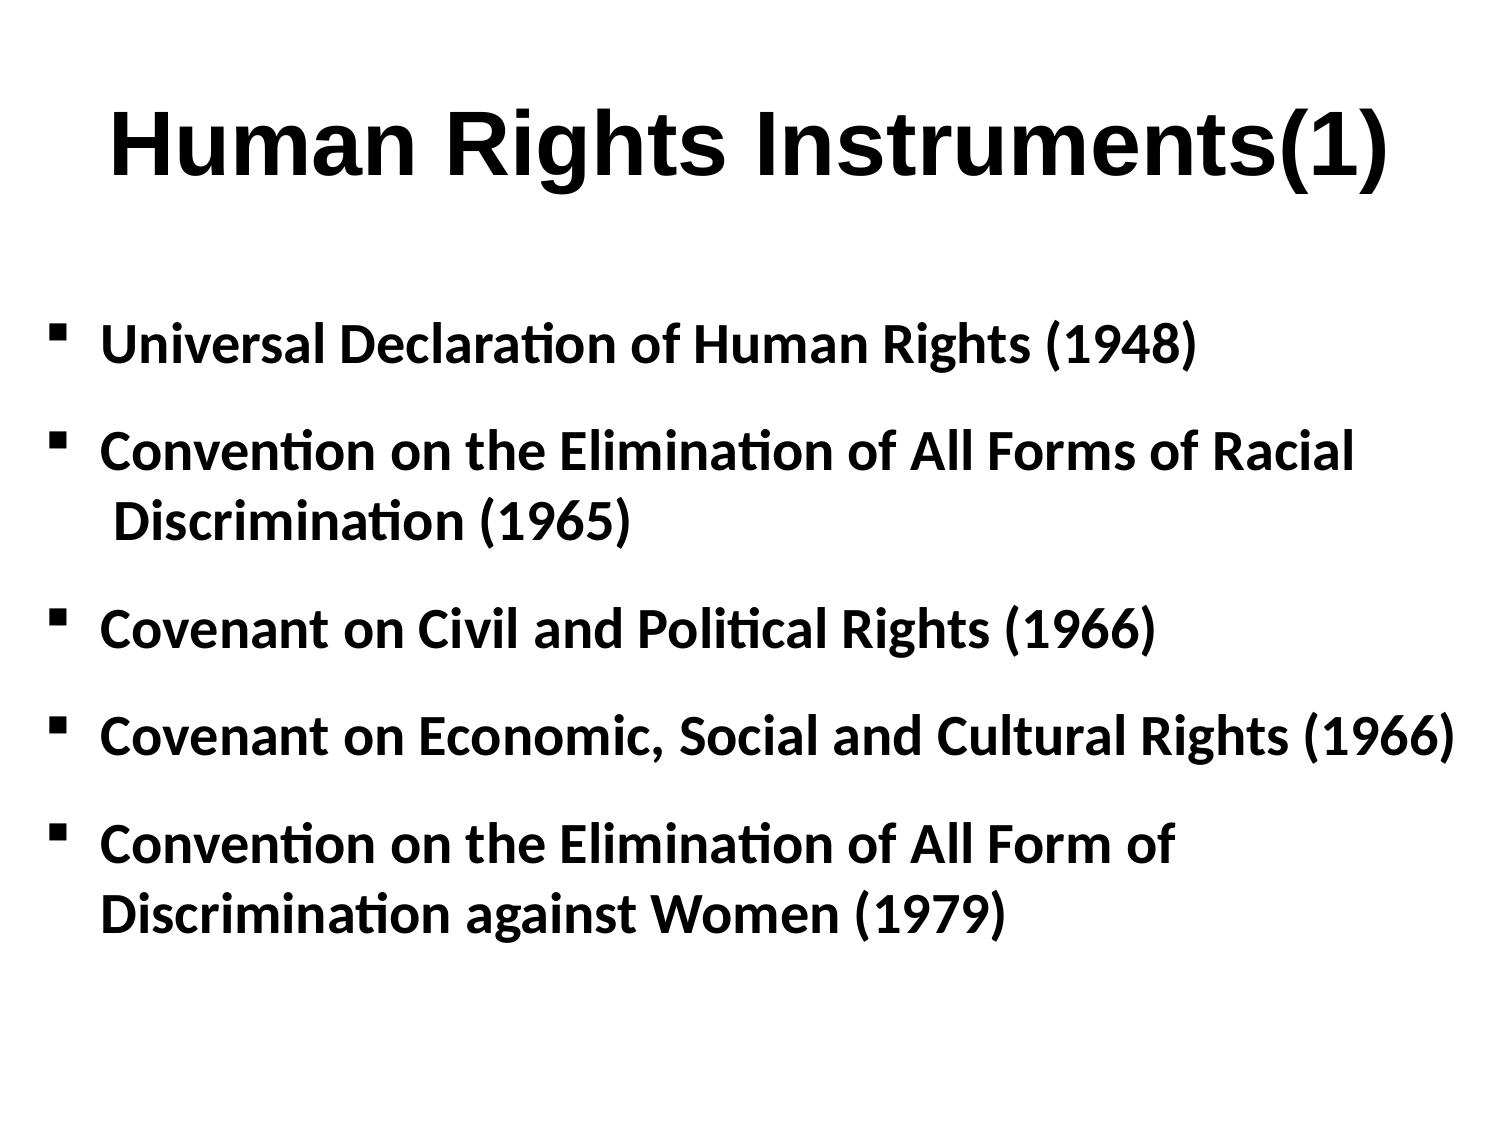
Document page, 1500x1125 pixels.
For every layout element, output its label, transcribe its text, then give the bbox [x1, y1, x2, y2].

list Universal Declaration of Human Rights (1948) Convention on the Elimination of All Forms of Racial Discrimination (1965) Covenant on Civil and Political Rights (1966) Covenant on Economic, Social and Cultural Rights (1966) Convention on the Elimination of All Form of Discrimination against Women (1979) [29, 297, 1483, 1035]
title Human Rights Instruments(1) [75, 45, 1425, 233]
